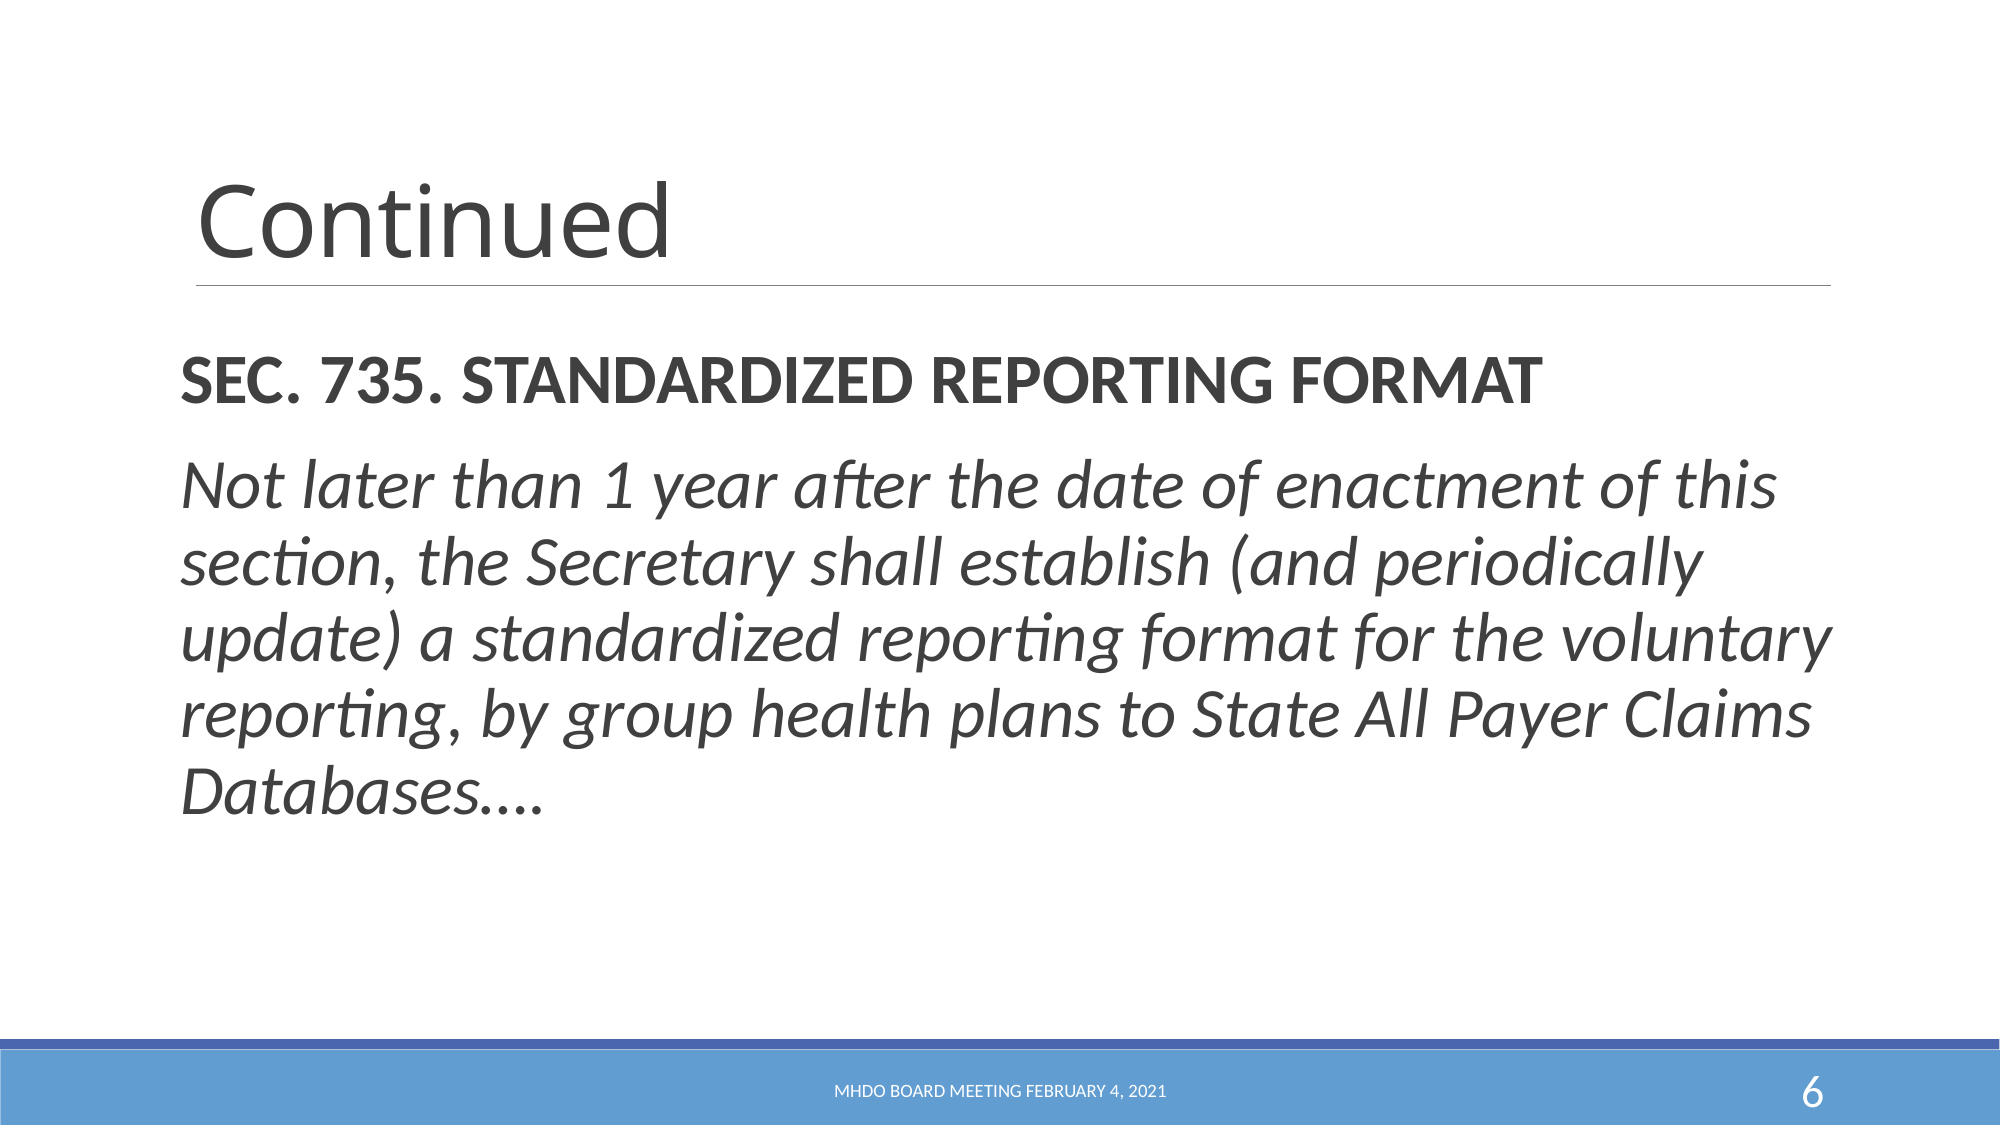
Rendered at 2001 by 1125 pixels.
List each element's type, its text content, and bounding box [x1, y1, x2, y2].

title Continued [180, 47, 1840, 285]
footer MHDO Board Meeting February 4, 2021 [604, 1059, 1396, 1120]
slide_number 6 [1624, 1059, 1840, 1120]
list SEC. 735. STANDARDIZED REPORTING FORMAT Not later than 1 year after the date of enactment of this section, the Secretary shall establish (and periodically update) a standardized reporting format for the voluntary reporting, by group health plans to State All Payer Claims Databases…. [180, 334, 1840, 963]
